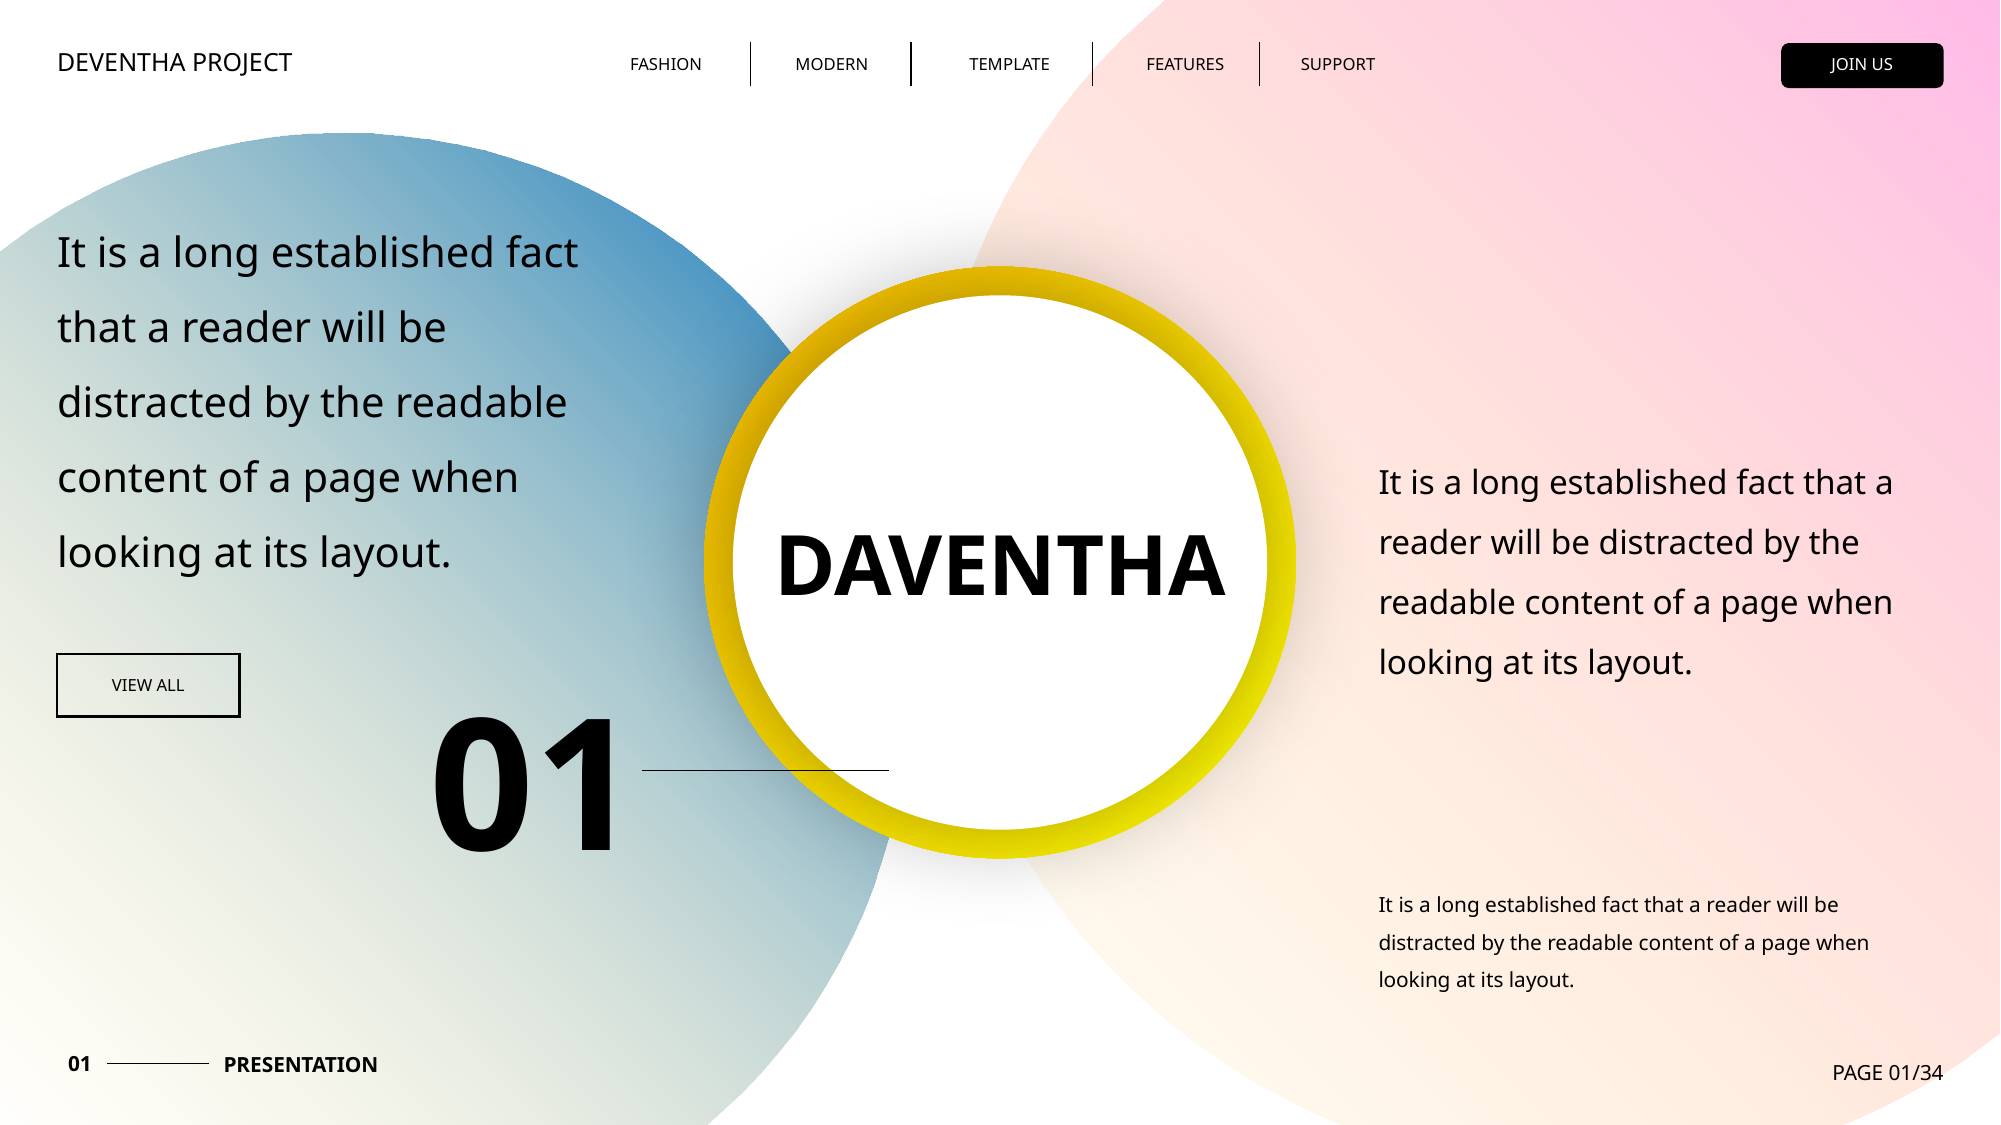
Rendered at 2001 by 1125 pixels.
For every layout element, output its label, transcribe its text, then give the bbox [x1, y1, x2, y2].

text_box It is a long established fact that a reader will be distracted by the readable content of a page when looking at its layout. [1363, 434, 1944, 689]
text_box VIEW ALL [16, 667, 280, 712]
text_box PAGE 01/34 [1694, 1052, 1959, 1098]
text_box [990, 0, 2000, 1125]
text_box It is a long established fact that a reader will be distracted by the readable content of a page when looking at its layout. [1363, 872, 1944, 1000]
text_box [88, 131, 601, 193]
text_box DEVENTHA PROJECT [42, 38, 413, 84]
text_box DAVENTHA [741, 504, 1260, 620]
text_box JOIN US [1757, 46, 1968, 91]
text_box [56, 712, 241, 718]
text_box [42, 1043, 424, 1104]
text_box [731, 294, 1269, 831]
text_box [1781, 42, 1944, 46]
text_box 01 [394, 660, 676, 895]
text_box [0, 204, 879, 1125]
text_box It is a long established fact that a reader will be distracted by the readable content of a page when looking at its layout. [42, 193, 622, 584]
text_box [56, 653, 241, 667]
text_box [534, 42, 1470, 92]
